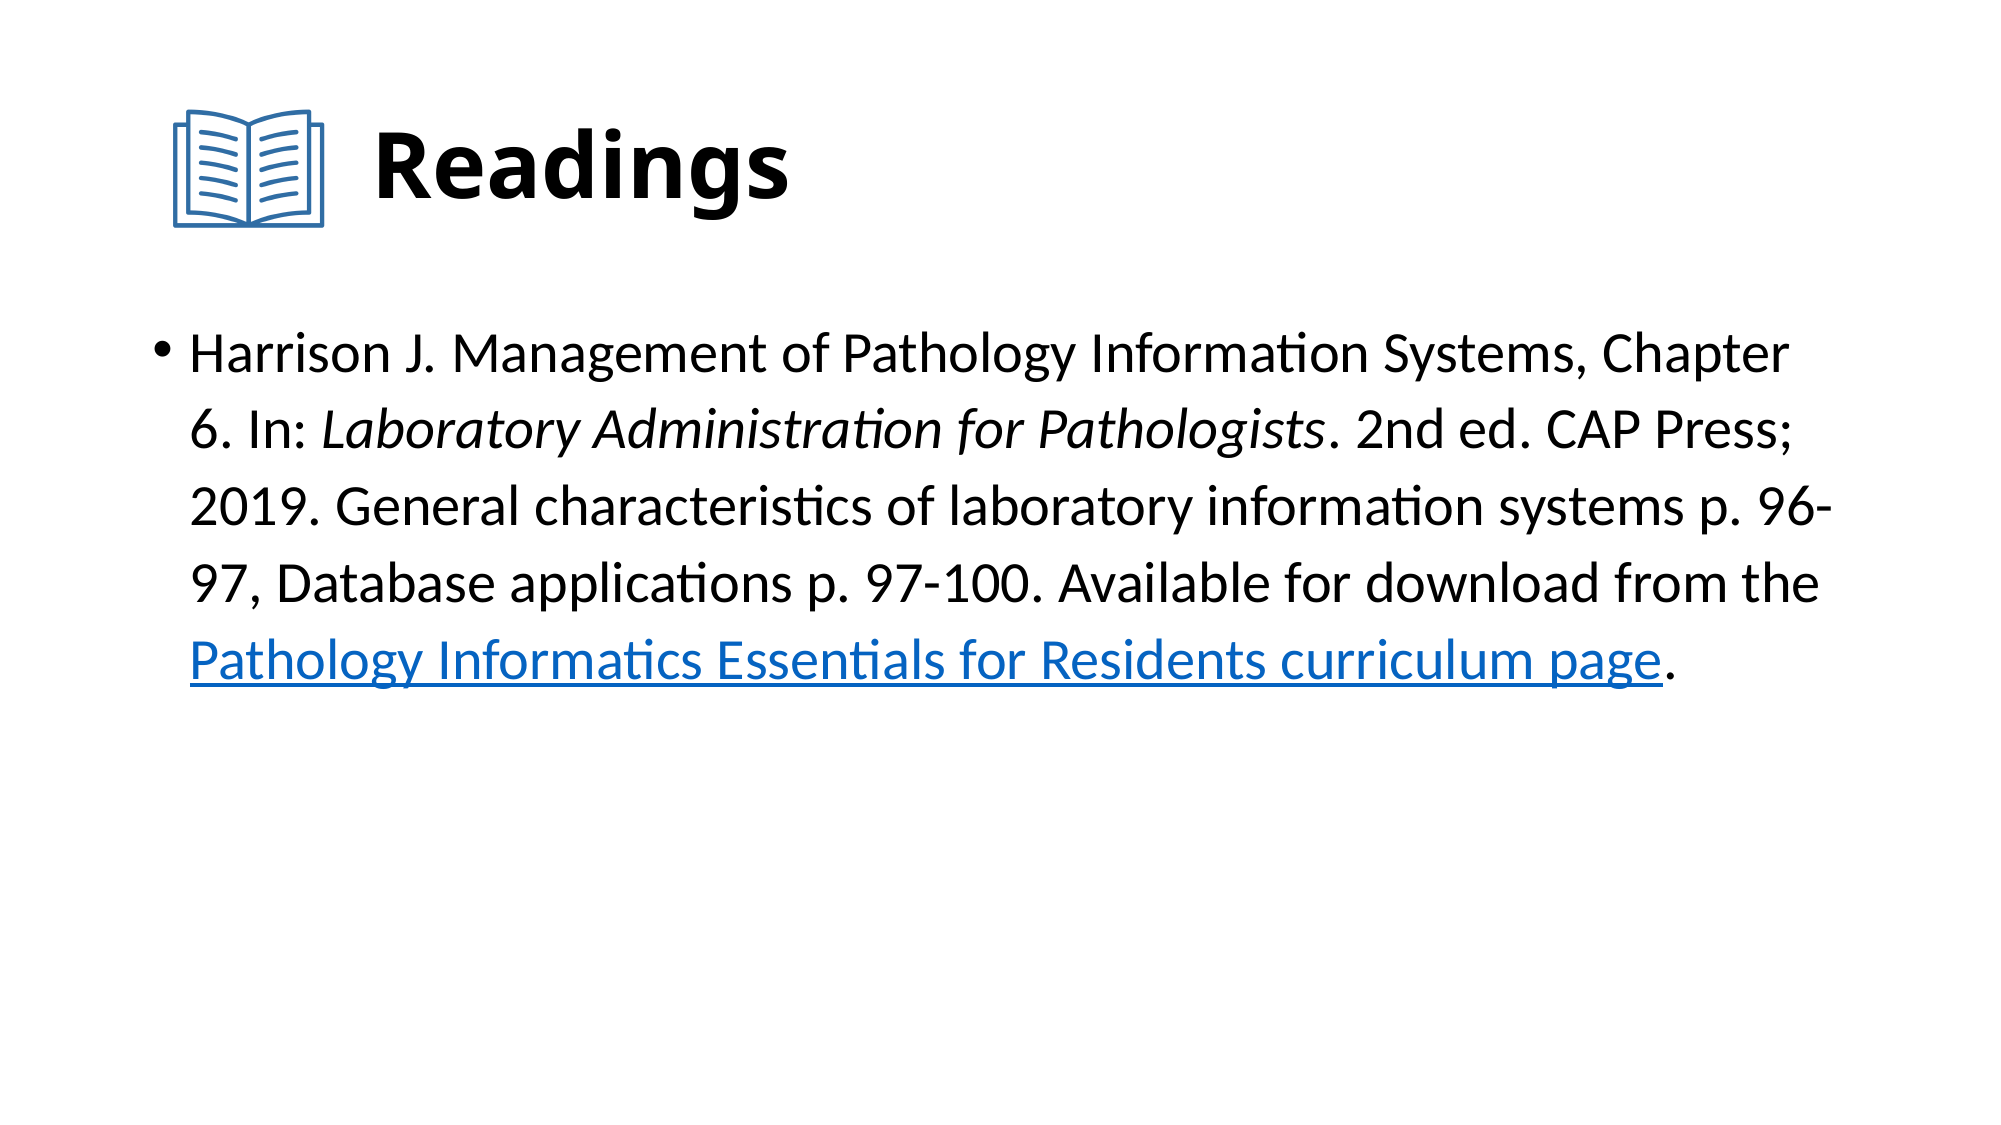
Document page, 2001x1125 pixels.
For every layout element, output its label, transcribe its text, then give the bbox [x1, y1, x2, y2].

picture [167, 87, 330, 250]
title Readings [356, 59, 1863, 278]
list Harrison J. Management of Pathology Information Systems, Chapter 6. In: Laboratory Administration for Pathologists. 2nd ed. CAP Press; 2019. General characteristics of laboratory information systems p. 96-97, Database applications p. 97-100. Available for download from the Pathology Informatics Essentials for Residents curriculum page. [137, 299, 1863, 1066]
